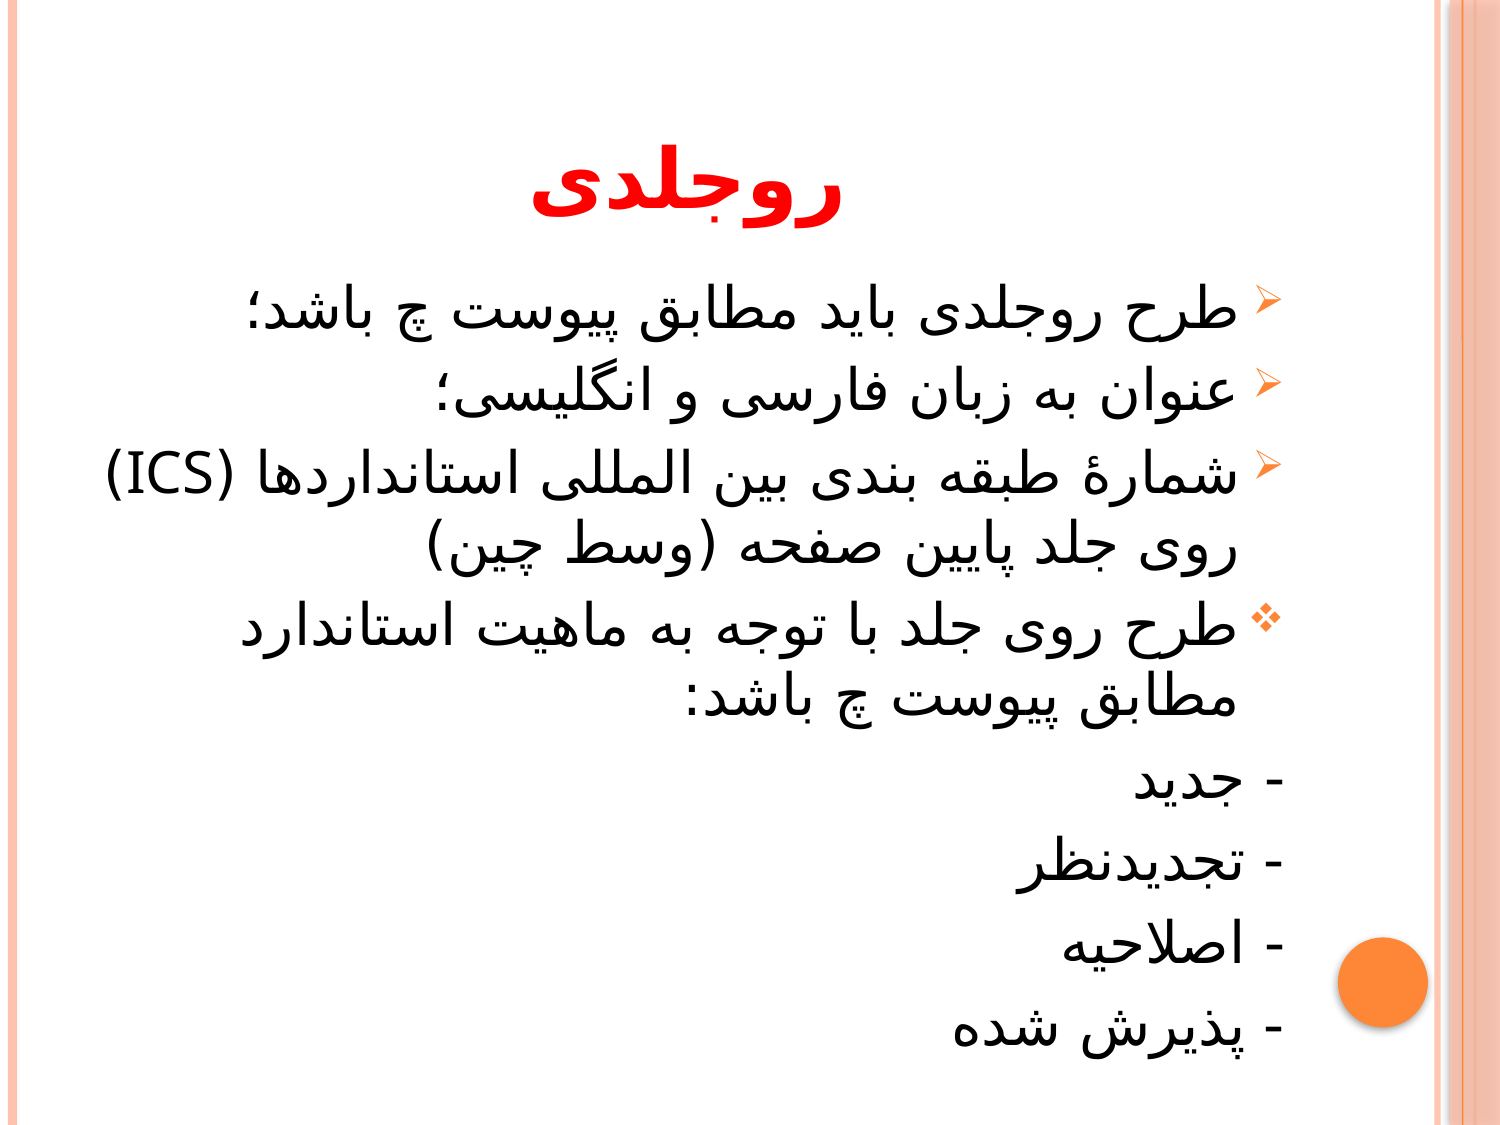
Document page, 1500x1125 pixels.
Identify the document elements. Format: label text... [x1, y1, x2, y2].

list طرح روجلدی باید مطابق پیوست چ باشد؛ عنوان به زبان فارسی و انگلیسی؛ شمارۀ طبقه بندی بین المللی استانداردها (ICS) روی جلد پایین صفحه (وسط چین) طرح روی جلد با توجه به ماهیت استاندارد مطابق پیوست چ باشد: - جدید - تجدیدنظر - اصلاحیه - پذیرش شده [75, 262, 1300, 1062]
title روجلدی [75, 45, 1300, 233]
